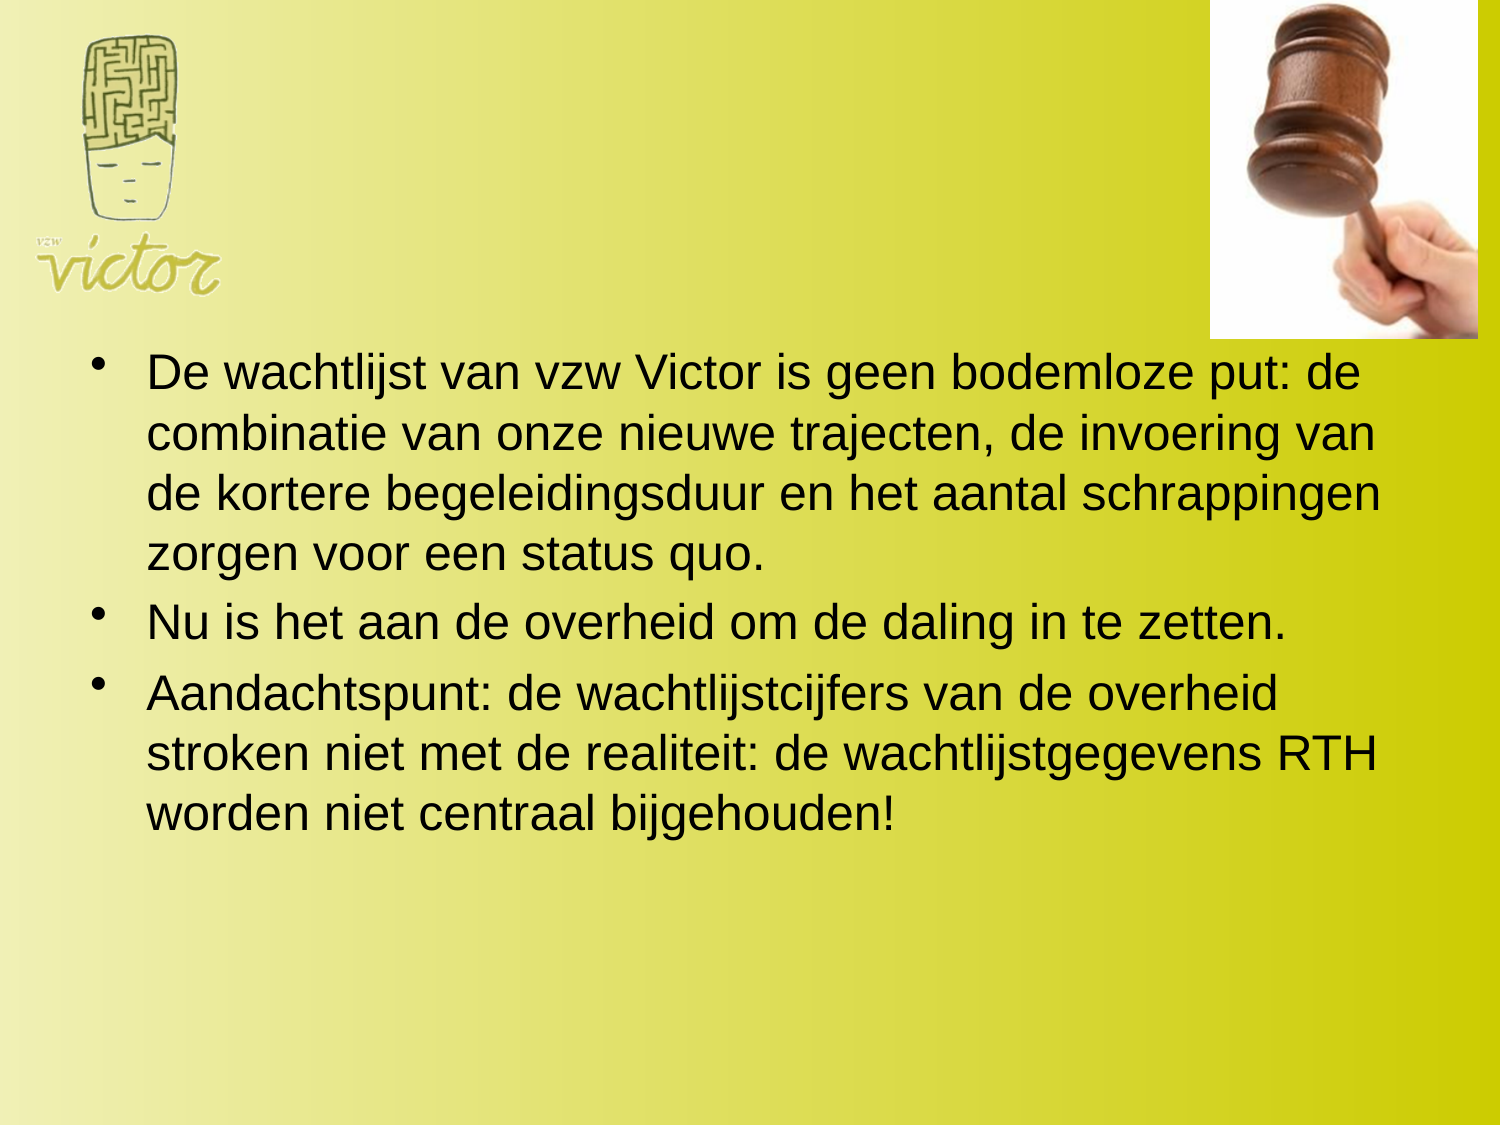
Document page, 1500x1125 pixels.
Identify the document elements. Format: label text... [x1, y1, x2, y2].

list De wachtlijst van vzw Victor is geen bodemloze put: de combinatie van onze nieuwe trajecten, de invoering van de kortere begeleidingsduur en het aantal schrappingen zorgen voor een status quo. Nu is het aan de overheid om de daling in te zetten. Aandachtspunt: de wachtlijstcijfers van de overheid stroken niet met de realiteit: de wachtlijstgegevens RTH worden niet centraal bijgehouden! [74, 262, 1426, 1006]
picture [1210, 0, 1478, 340]
picture [29, 30, 234, 303]
